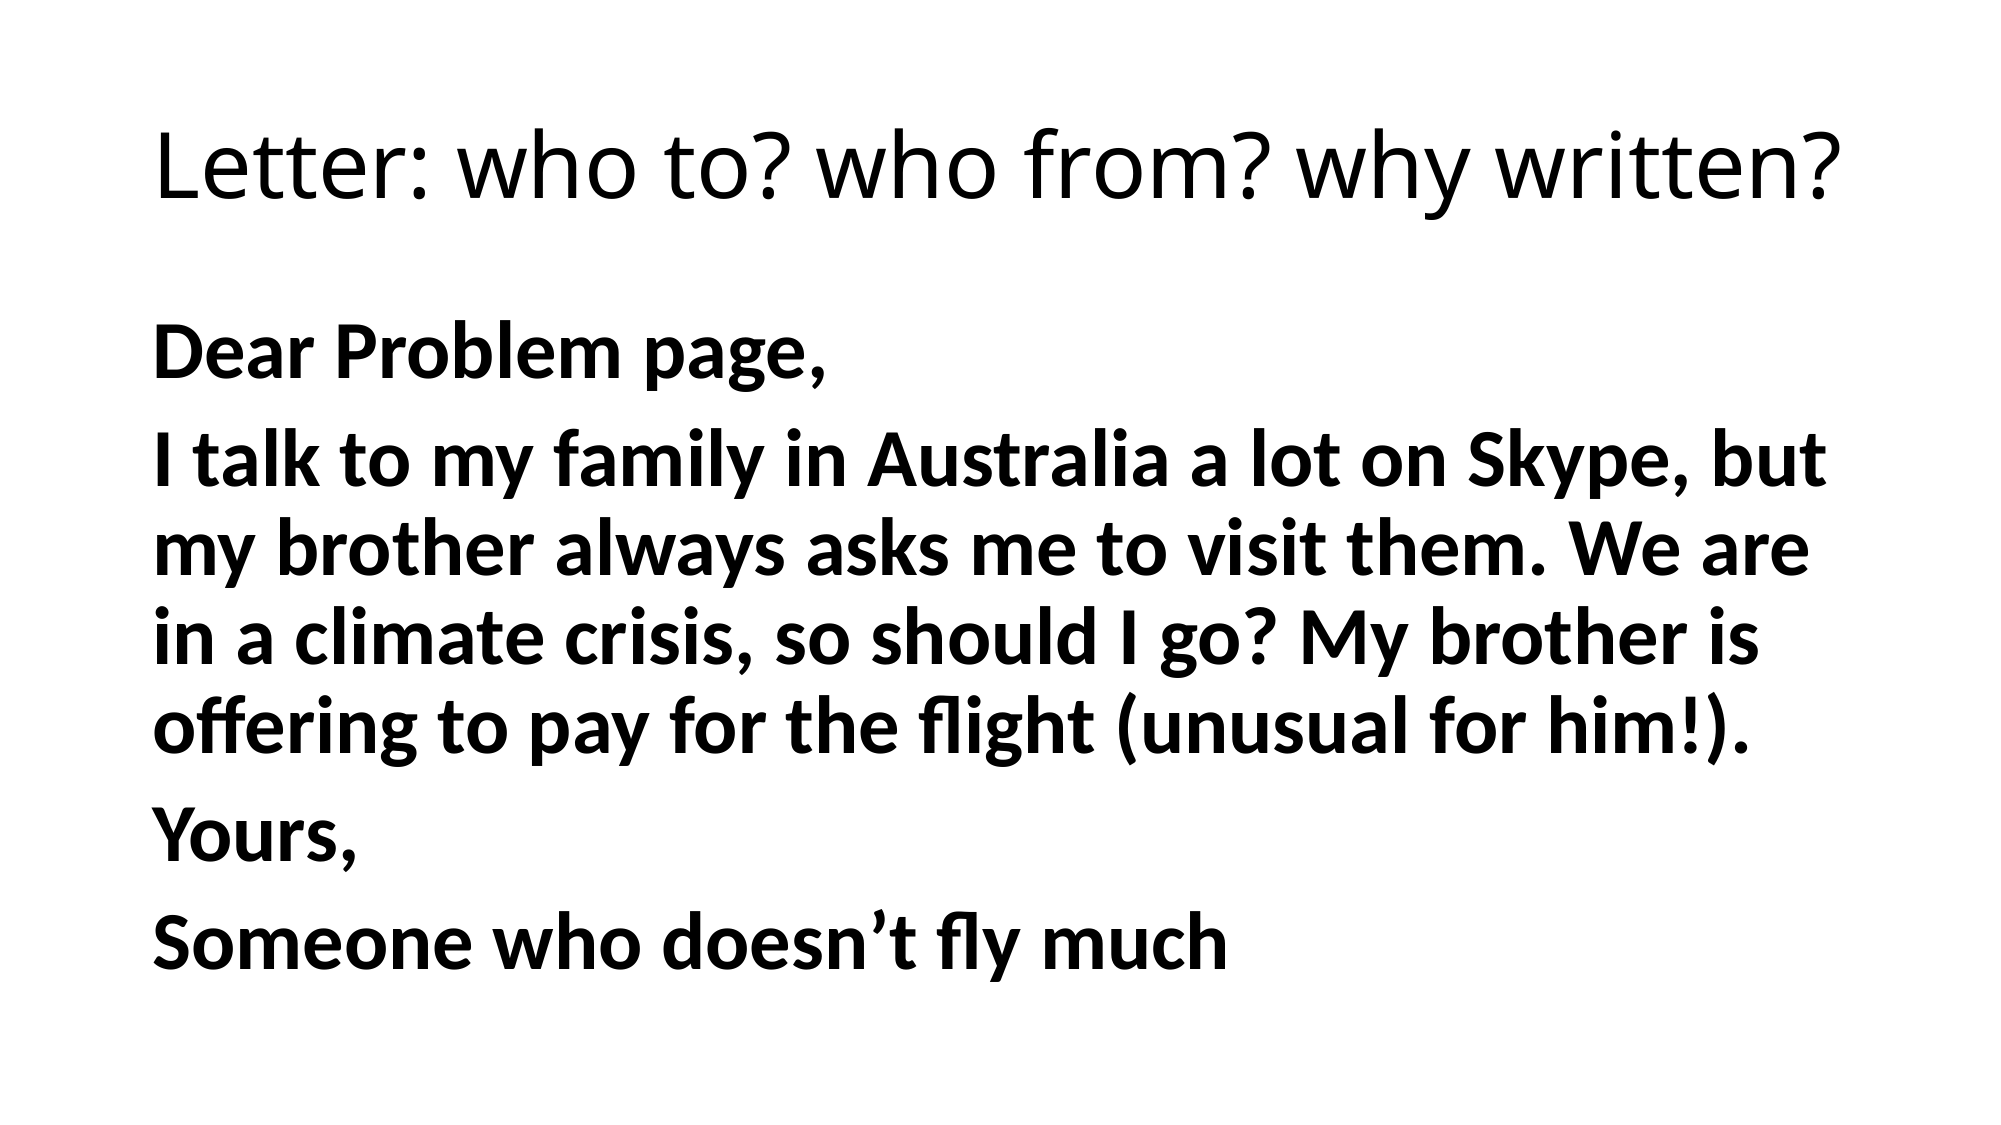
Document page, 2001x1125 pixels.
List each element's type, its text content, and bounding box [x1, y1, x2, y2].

title Letter: who to? who from? why written? [137, 59, 1863, 278]
list Dear Problem page, I talk to my family in Australia a lot on Skype, but my brother always asks me to visit them. We are in a climate crisis, so should I go? My brother is offering to pay for the flight (unusual for him!). Yours, Someone who doesn’t fly much [137, 299, 1863, 1014]
